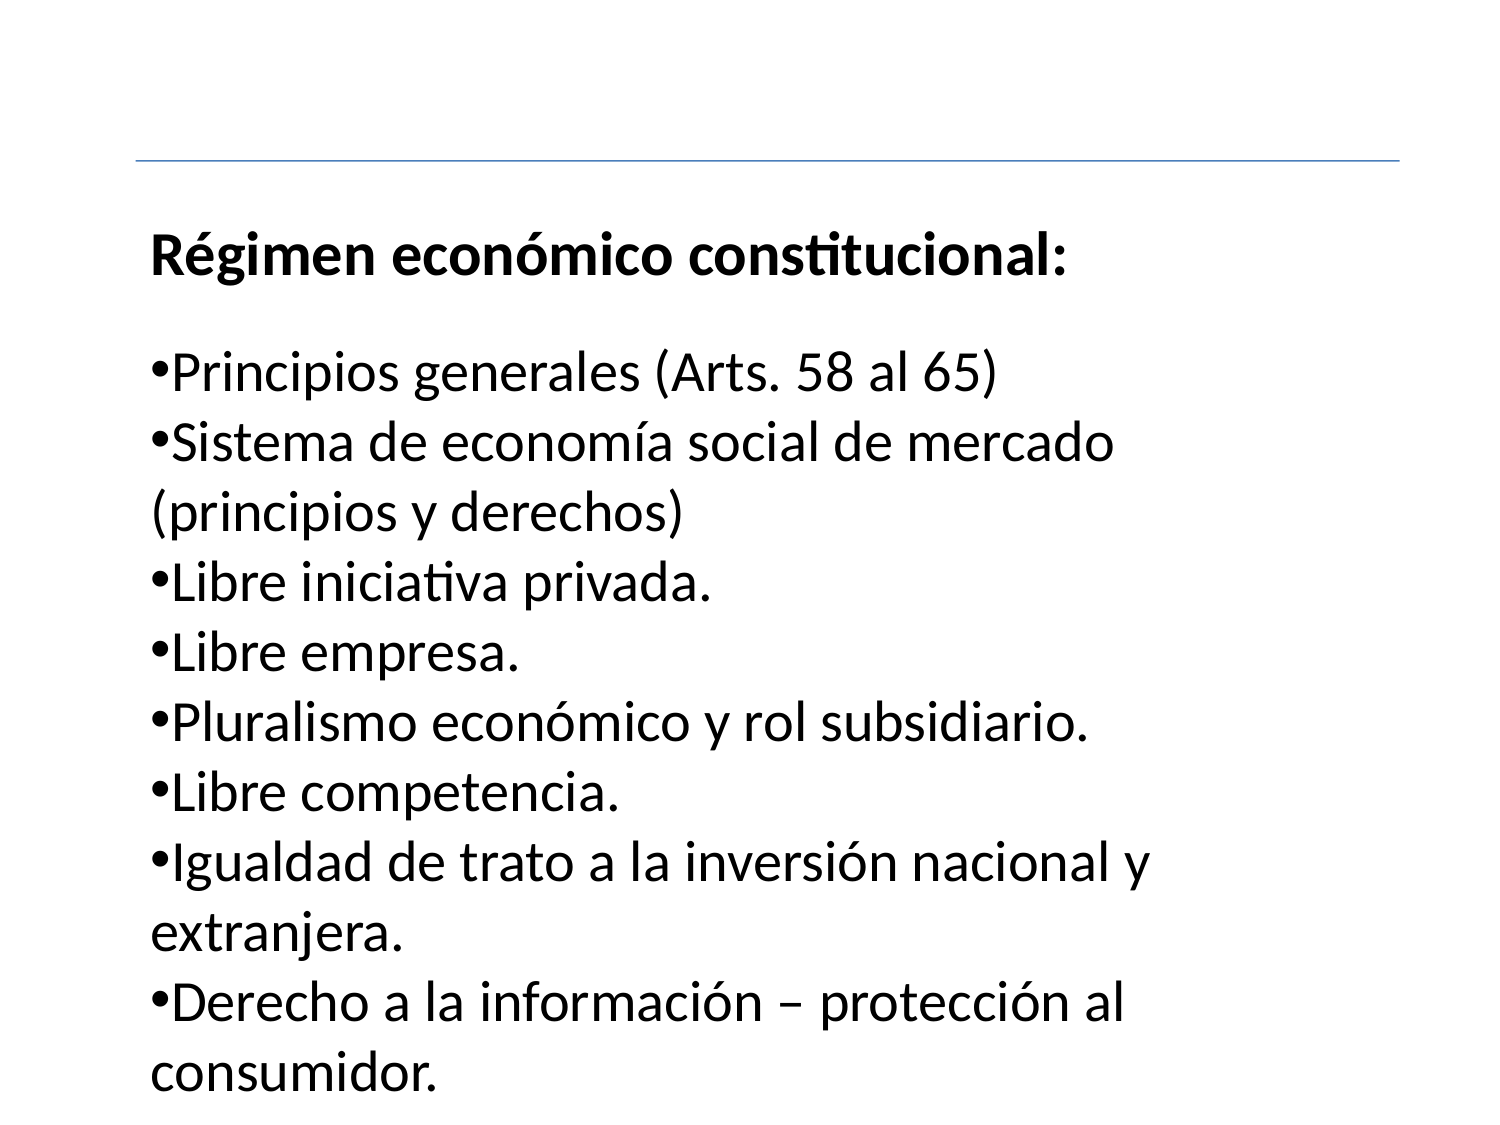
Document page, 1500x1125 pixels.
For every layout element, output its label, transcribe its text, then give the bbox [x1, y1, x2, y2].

text_box [312, 66, 1402, 174]
text_box Régimen económico constitucional: Principios generales (Arts. 58 al 65) Sistema de economía social de mercado (principios y derechos) Libre iniciativa privada. Libre empresa. Pluralismo económico y rol subsidiario. Libre competencia. Igualdad de trato a la inversión nacional y extranjera. Derecho a la información – protección al consumidor. [135, 161, 1388, 1035]
